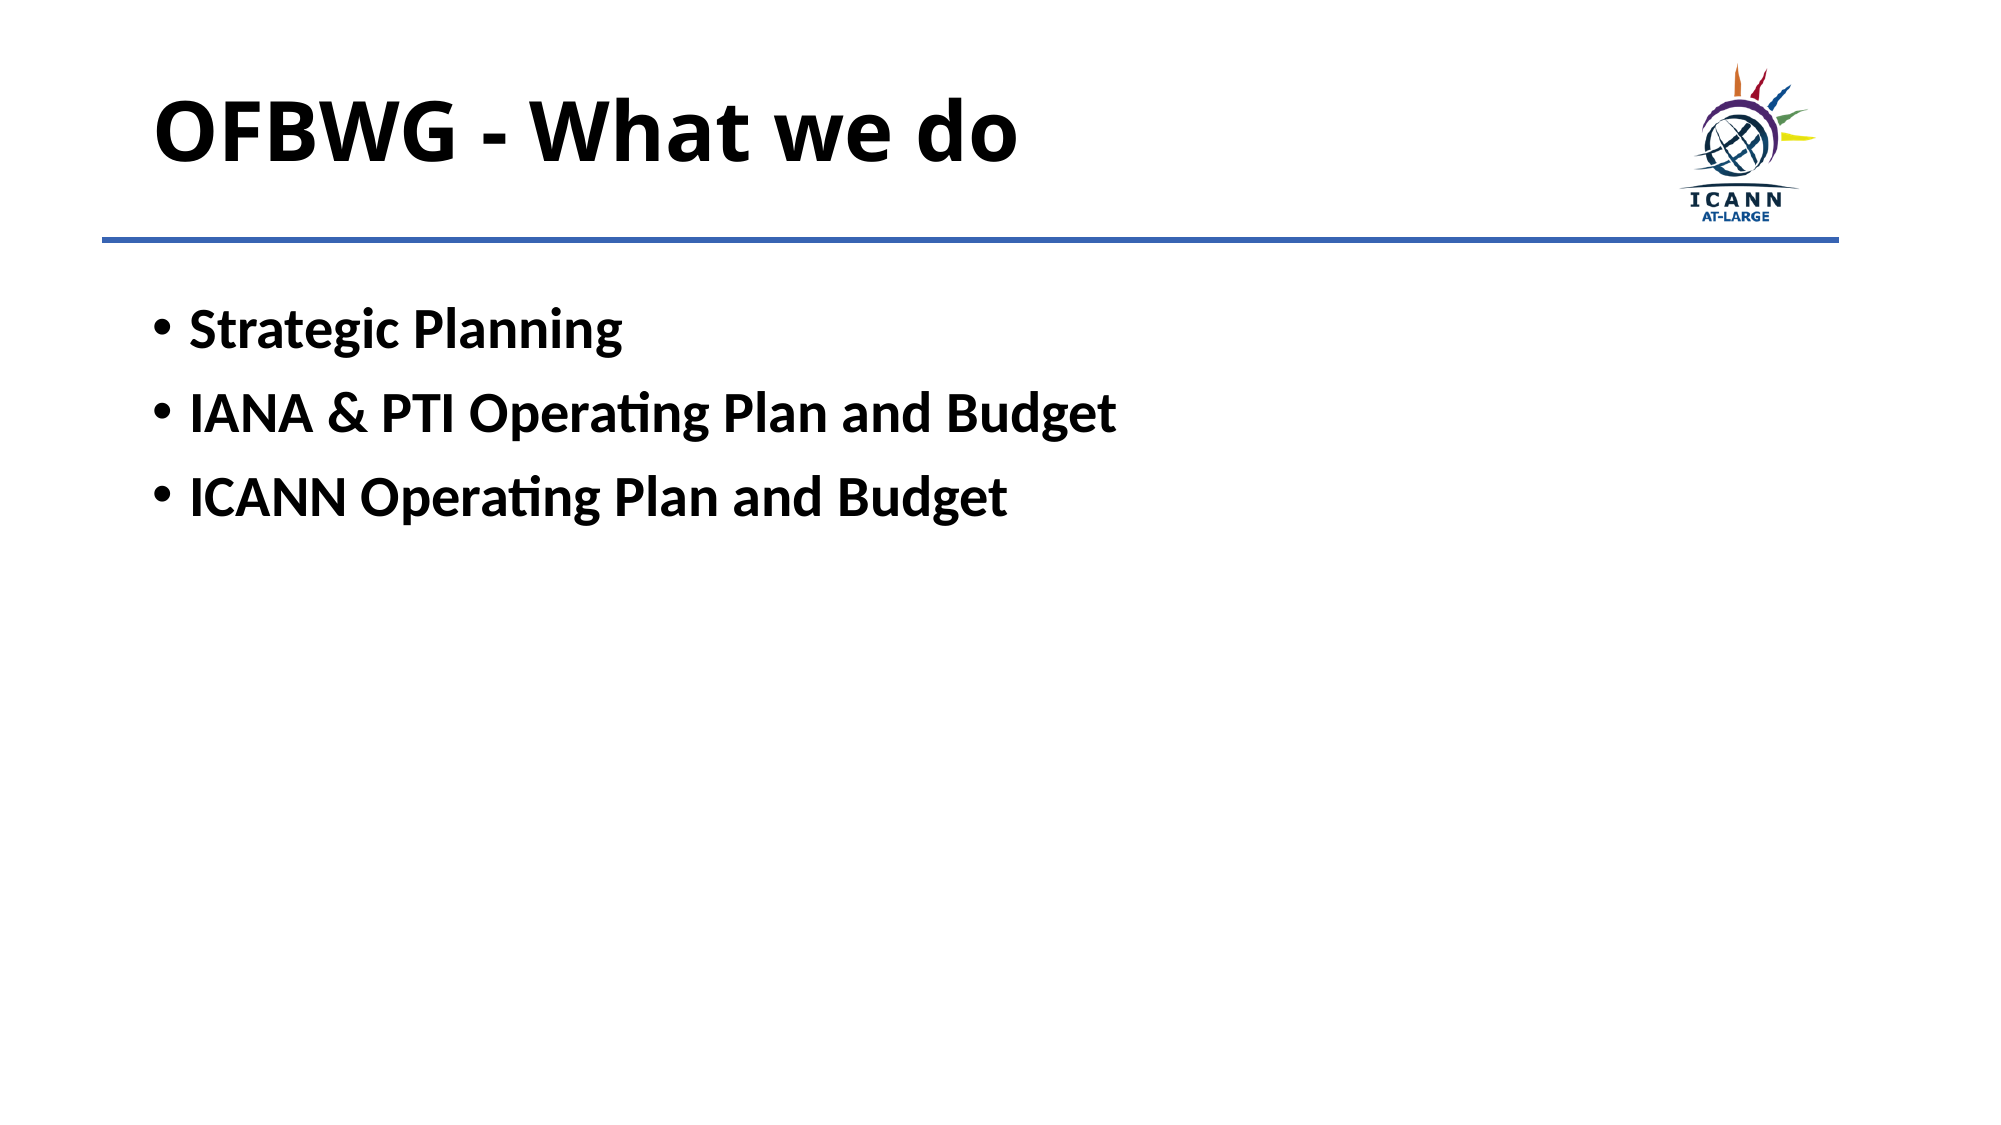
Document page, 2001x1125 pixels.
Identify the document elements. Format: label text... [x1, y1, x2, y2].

text_box Strategic Planning IANA & PTI Operating Plan and Budget ICANN Operating Plan and Budget [137, 291, 1863, 1014]
text_box OFBWG - What we do [137, 81, 1585, 223]
picture [1676, 59, 1830, 231]
